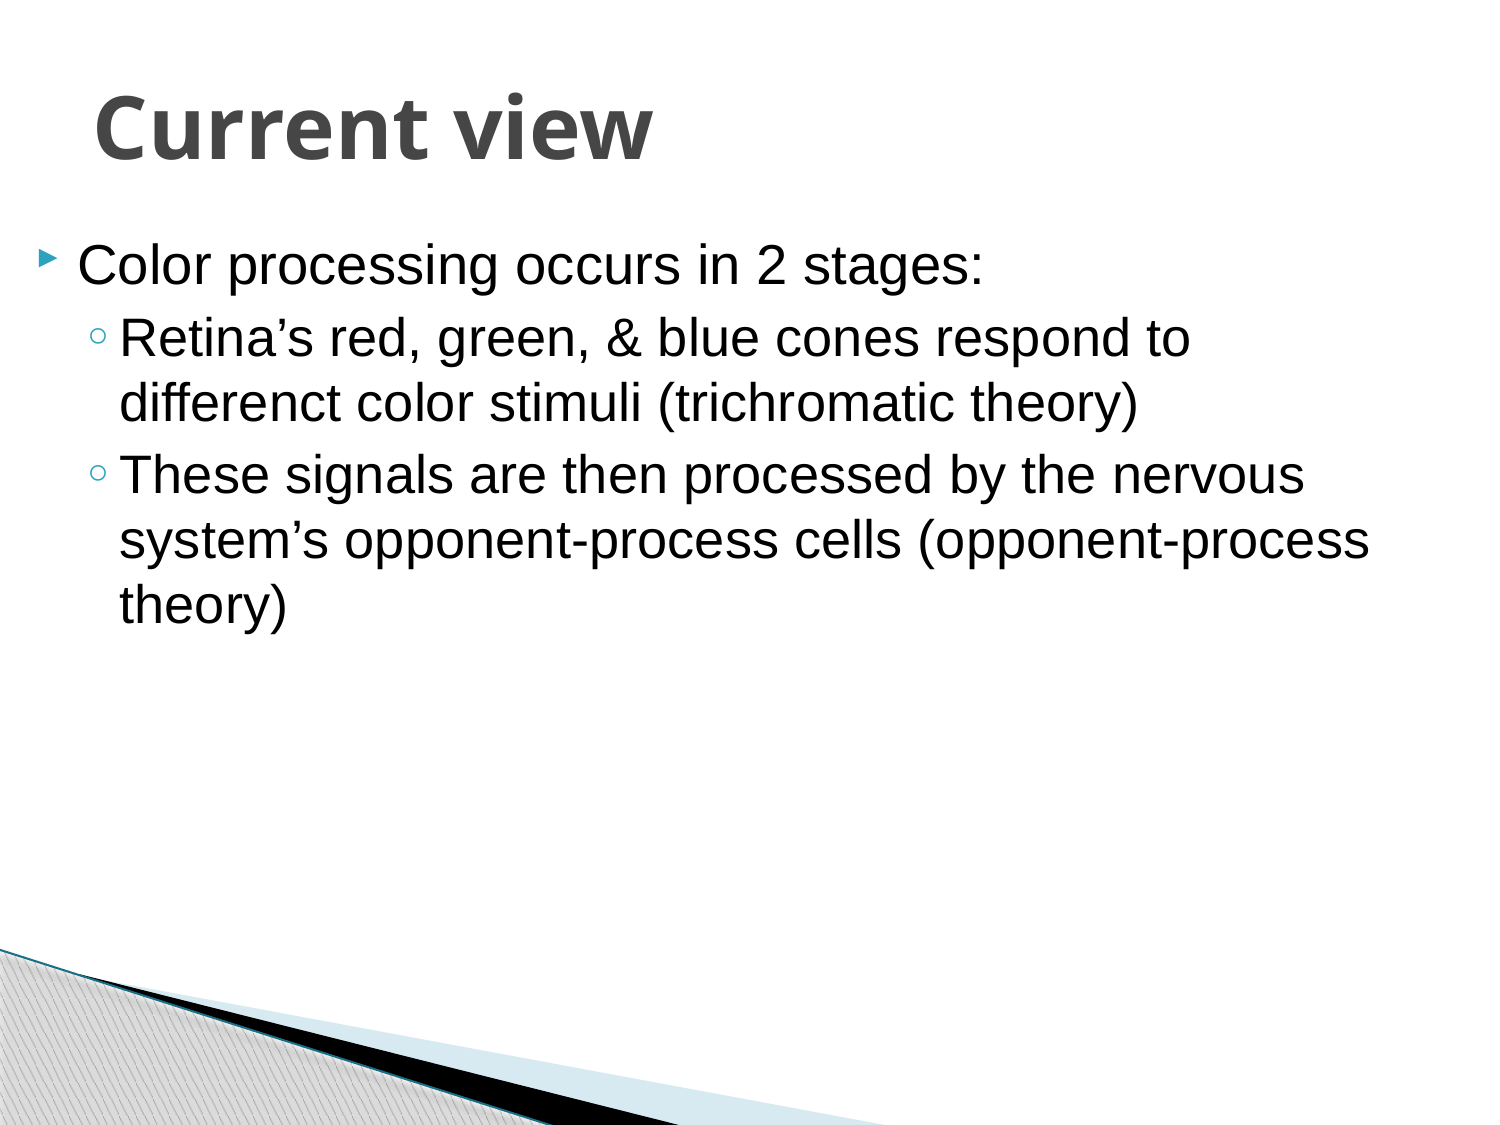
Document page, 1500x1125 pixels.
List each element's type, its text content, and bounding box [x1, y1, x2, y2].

title Current view [77, 37, 1428, 213]
list Color processing occurs in 2 stages: Retina’s red, green, & blue cones respond to differenct color stimuli (trichromatic theory) These signals are then processed by the nervous system’s opponent-process cells (opponent-process theory) [2, 162, 1428, 975]
